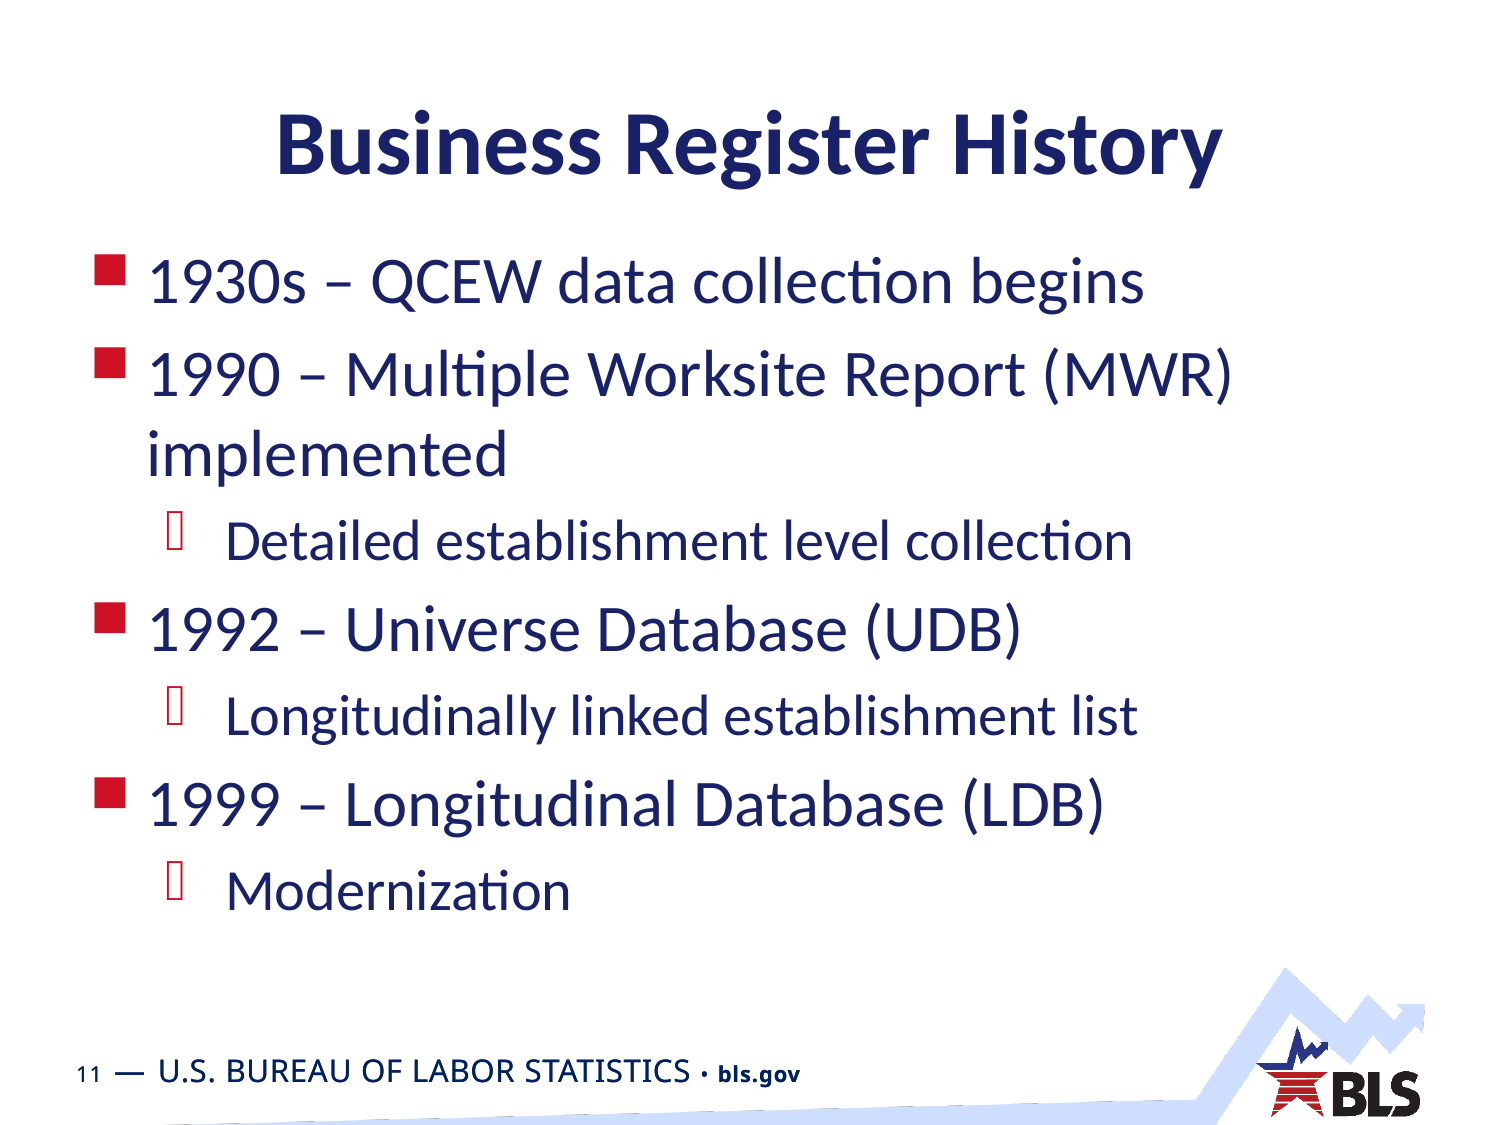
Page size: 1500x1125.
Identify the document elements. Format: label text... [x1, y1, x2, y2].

picture [40, 967, 1425, 1125]
title Business Register History [74, 74, 1426, 208]
list 1930s – QCEW data collection begins 1990 – Multiple Worksite Report (MWR) implemented Detailed establishment level collection 1992 – Universe Database (UDB) Longitudinally linked establishment list 1999 – Longitudinal Database (LDB) Modernization [74, 229, 1426, 938]
